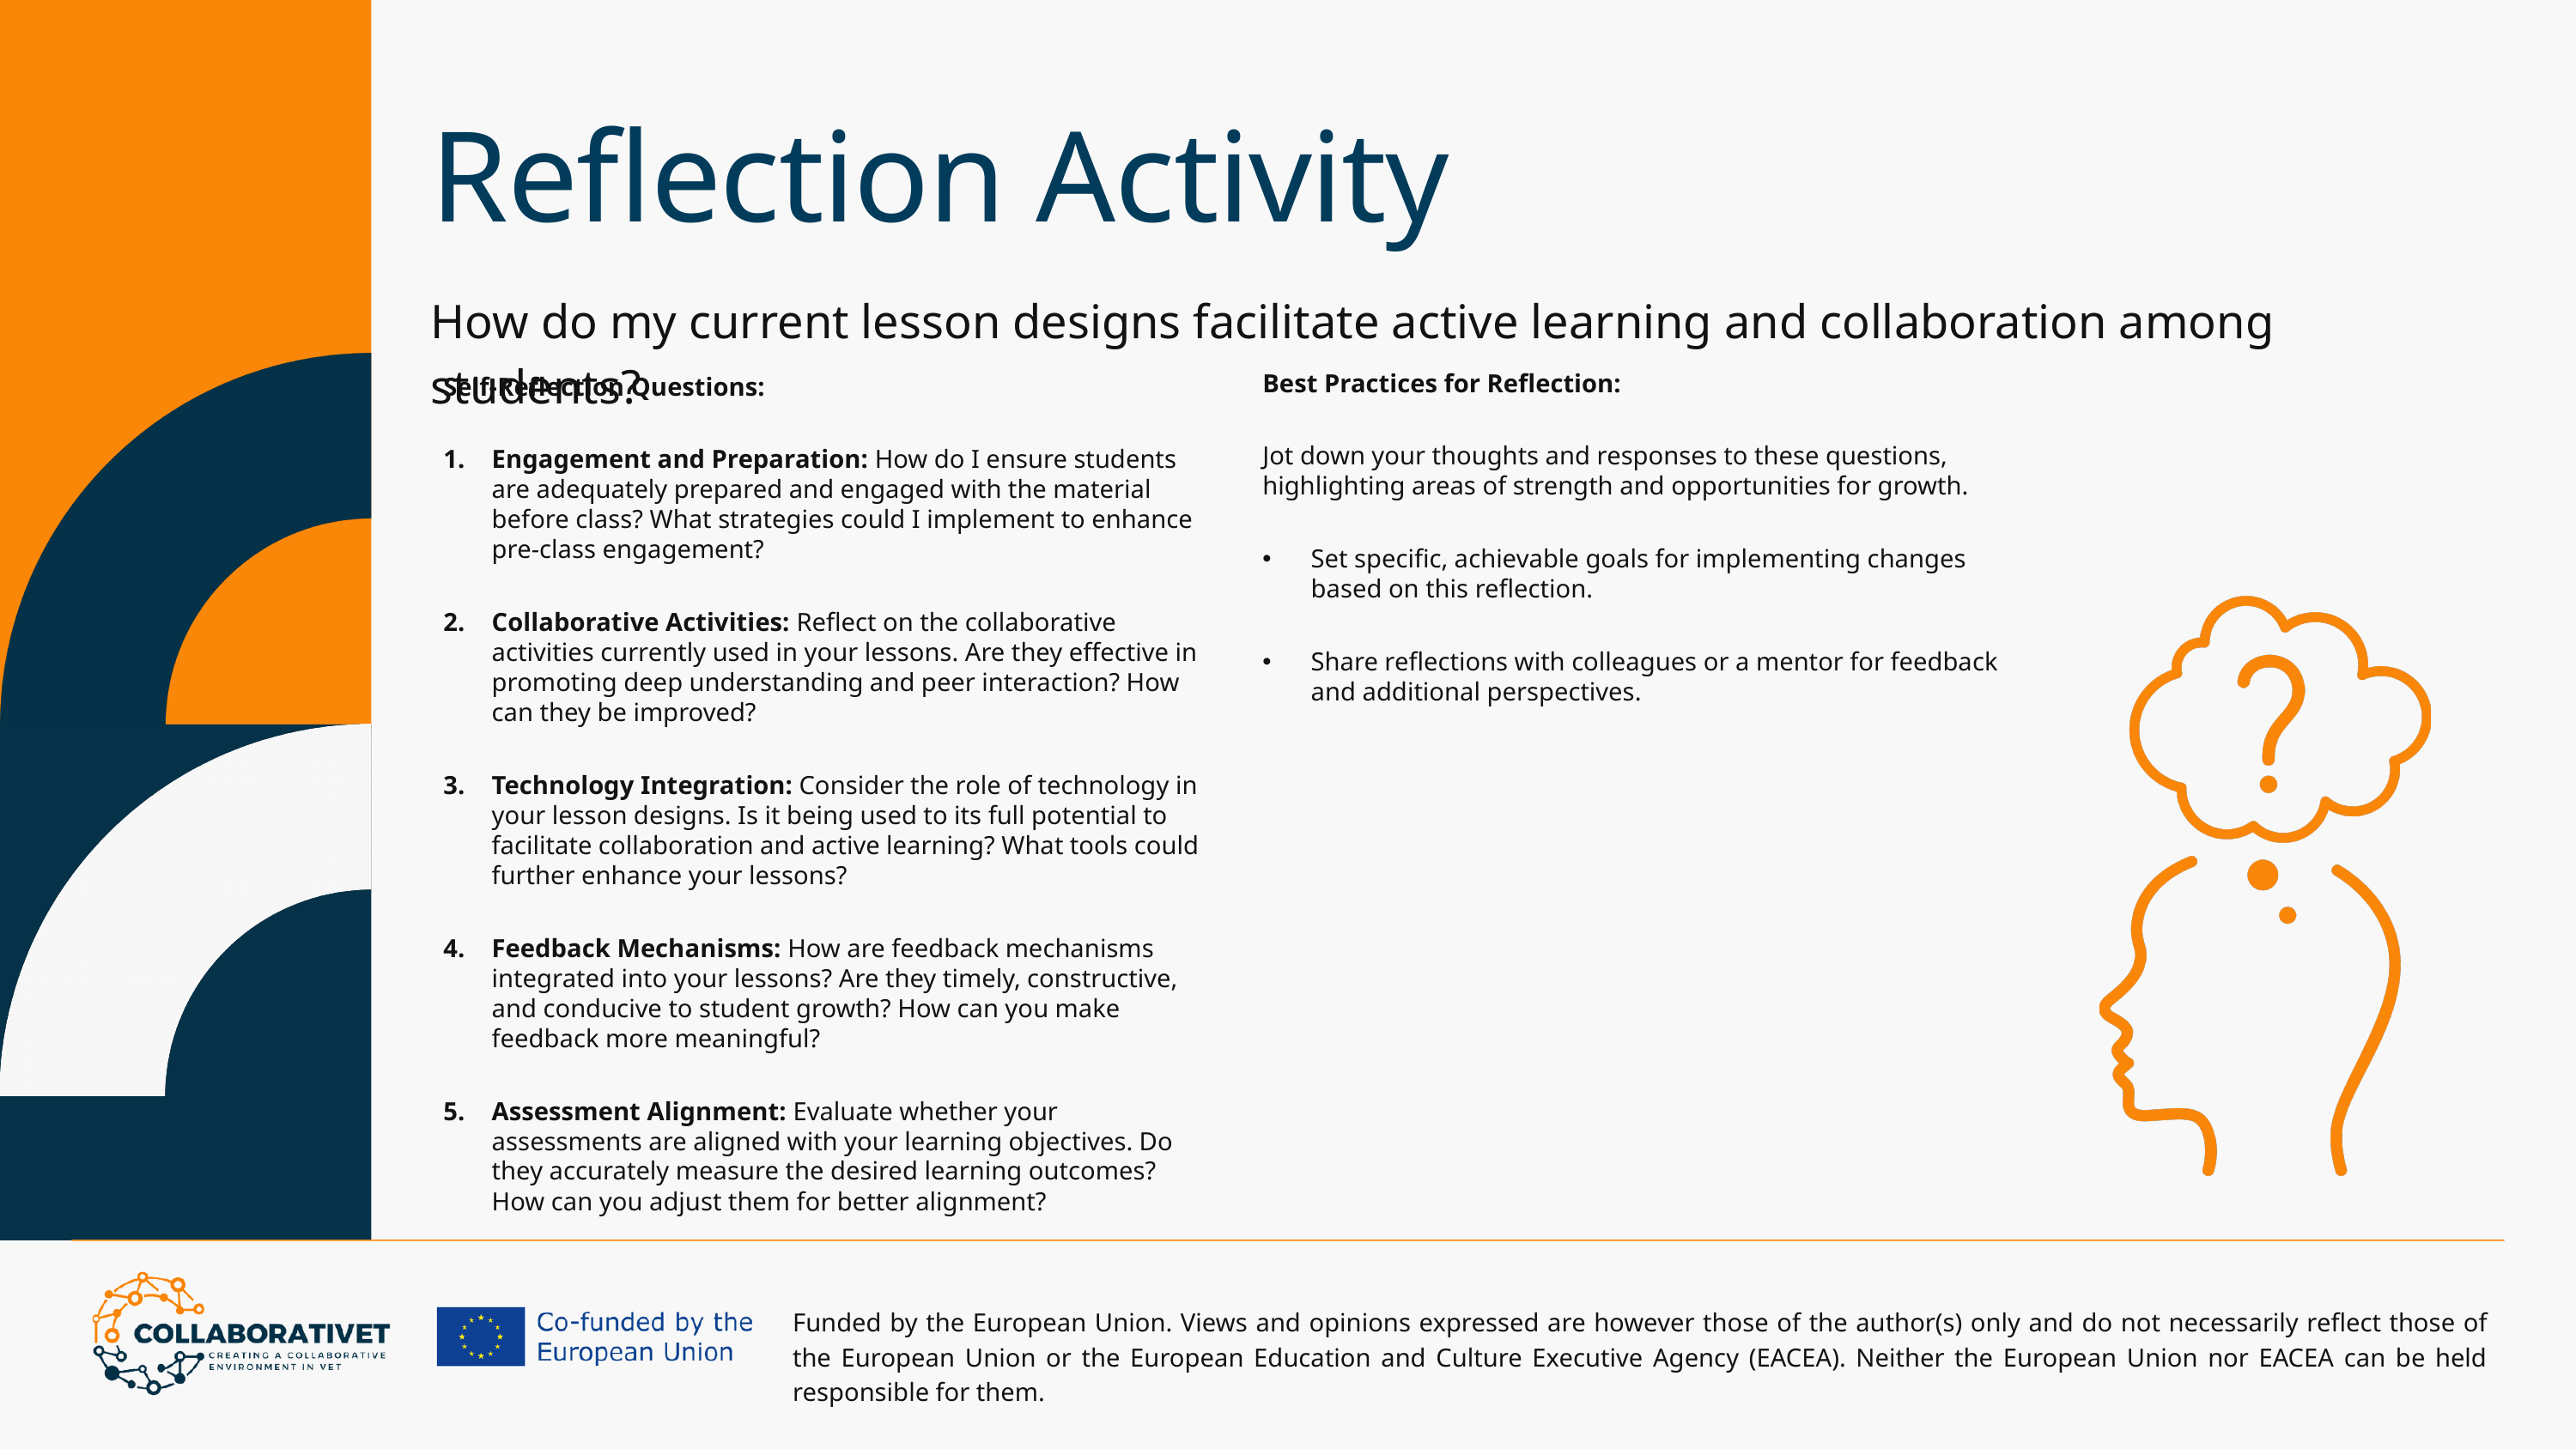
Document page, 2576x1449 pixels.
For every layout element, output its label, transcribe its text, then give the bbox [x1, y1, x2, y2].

text_box [78, 1179, 408, 1240]
text_box Self-Reflection Questions: Engagement and Preparation: How do I ensure students are adequately prepared and engaged with the material before class? What strategies could I implement to enhance pre-class engagement? Collaborative Activities: Reflect on the collaborative activities currently used in your lessons. Are they effective in promoting deep understanding and peer interaction? How can they be improved? Technology Integration: Consider the role of technology in your lesson designs. Is it being used to its full potential to facilitate collaboration and active learning? What tools could further enhance your lessons? Feedback Mechanisms: How are feedback mechanisms integrated into your lessons? Are they timely, constructive, and conducive to student growth? How can you make feedback more meaningful? Assessment Alignment: Evaluate whether your assessments are aligned with your learning objectives. Do they accurately measure the desired learning outcomes? How can you adjust them for better alignment? [430, 364, 1224, 1222]
text_box [0, 1096, 372, 1240]
text_box Funded by the European Union. Views and opinions expressed are however those of the author(s) only and do not necessarily reflect those of the European Union or the European Education and Culture Executive Agency (EACEA). Neither the European Union nor EACEA can be held responsible for them. [793, 1301, 2489, 1407]
text_box [2099, 596, 2432, 1176]
text_box [78, 1241, 408, 1449]
text_box Reflection Activity [430, 108, 2300, 247]
text_box [0, 0, 372, 353]
text_box [0, 353, 372, 724]
text_box [416, 1287, 782, 1386]
text_box How do my current lesson designs facilitate active learning and collaboration among students? [430, 282, 2340, 413]
text_box [0, 724, 372, 1096]
text_box Best Practices for Reflection: Jot down your thoughts and responses to these questions, highlighting areas of strength and opportunities for growth. Set specific, achievable goals for implementing changes based on this reflection. Share reflections with colleagues or a mentor for feedback and additional perspectives. [1249, 361, 2043, 712]
